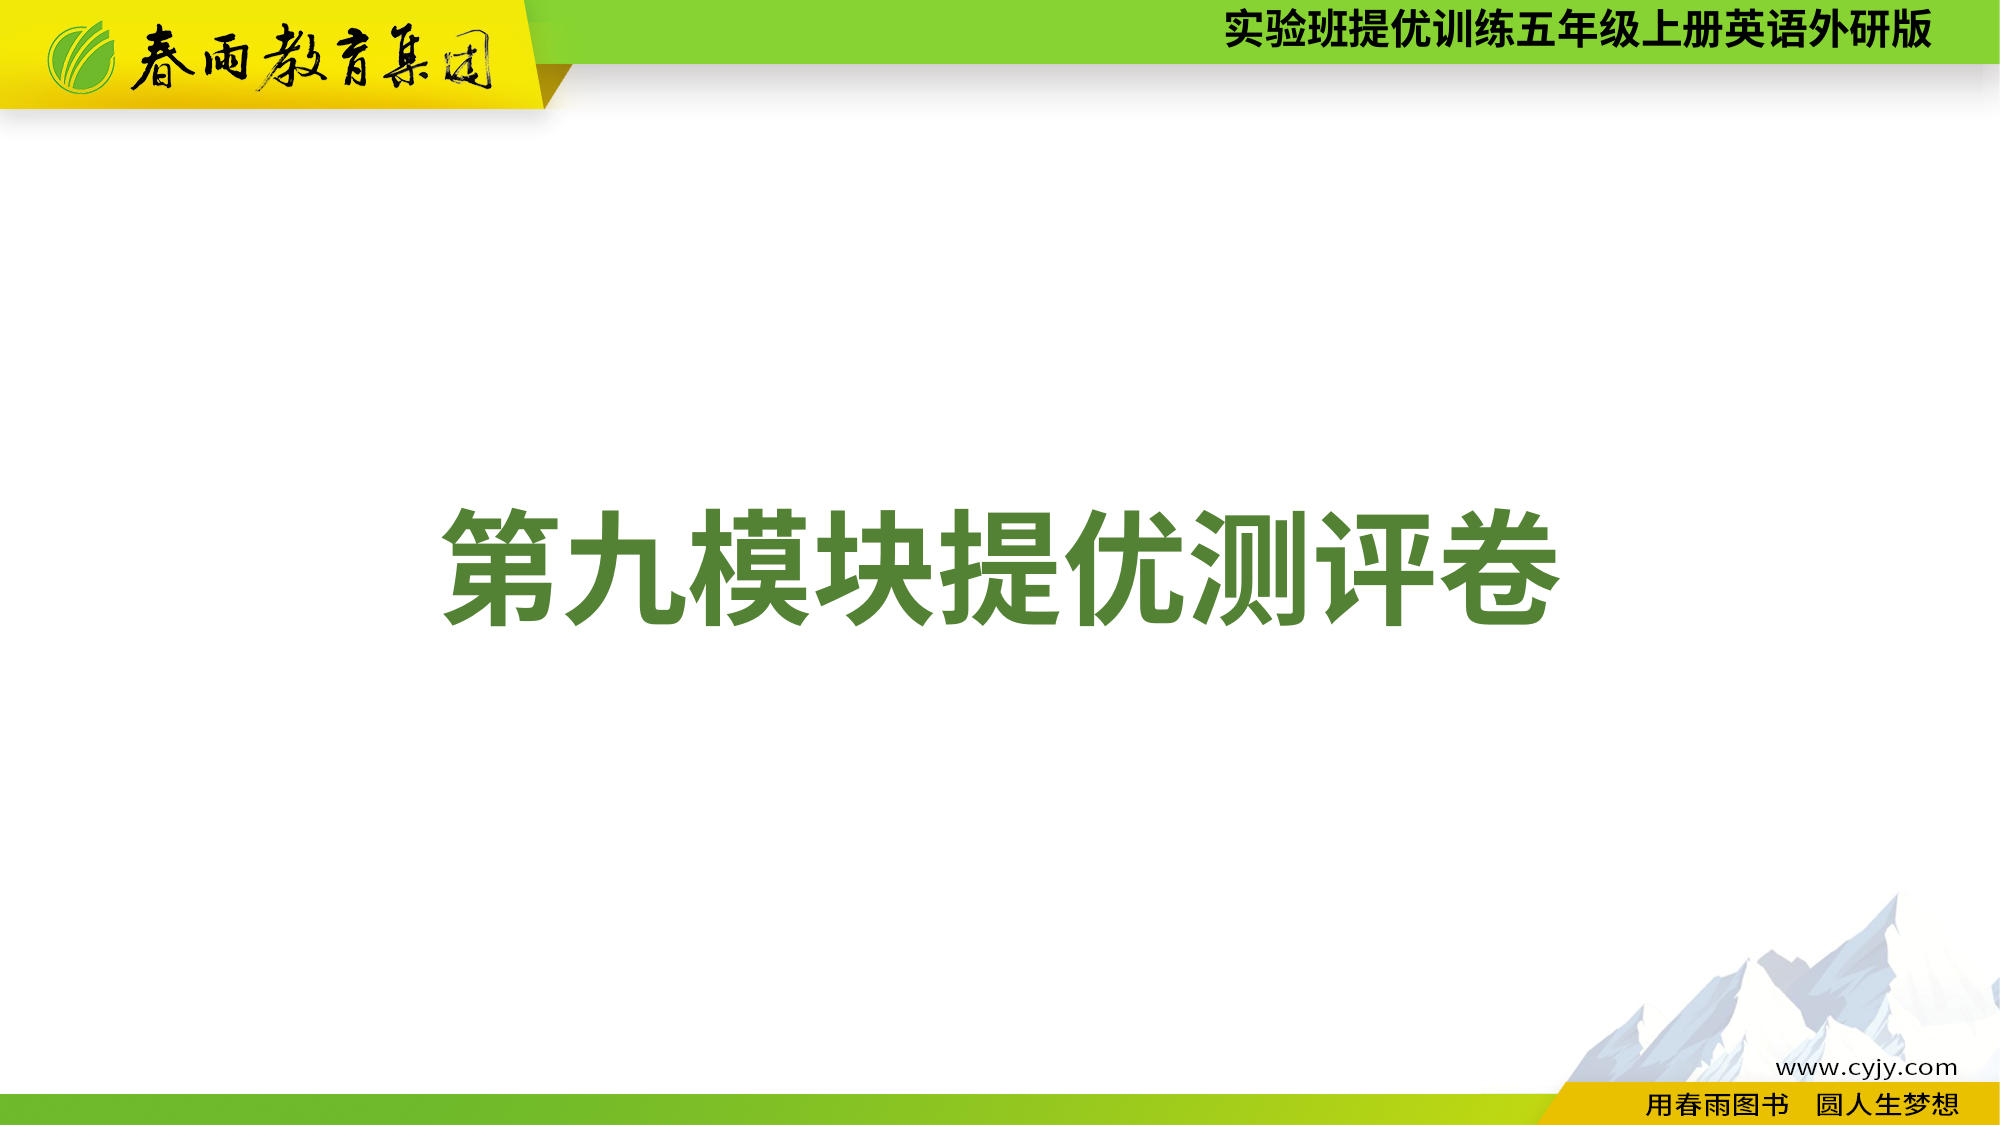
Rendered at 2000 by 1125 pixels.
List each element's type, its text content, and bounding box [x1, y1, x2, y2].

picture [0, 0, 2000, 407]
picture [0, 648, 2000, 1125]
text_box 第九模块提优测评卷 [0, 407, 2000, 648]
